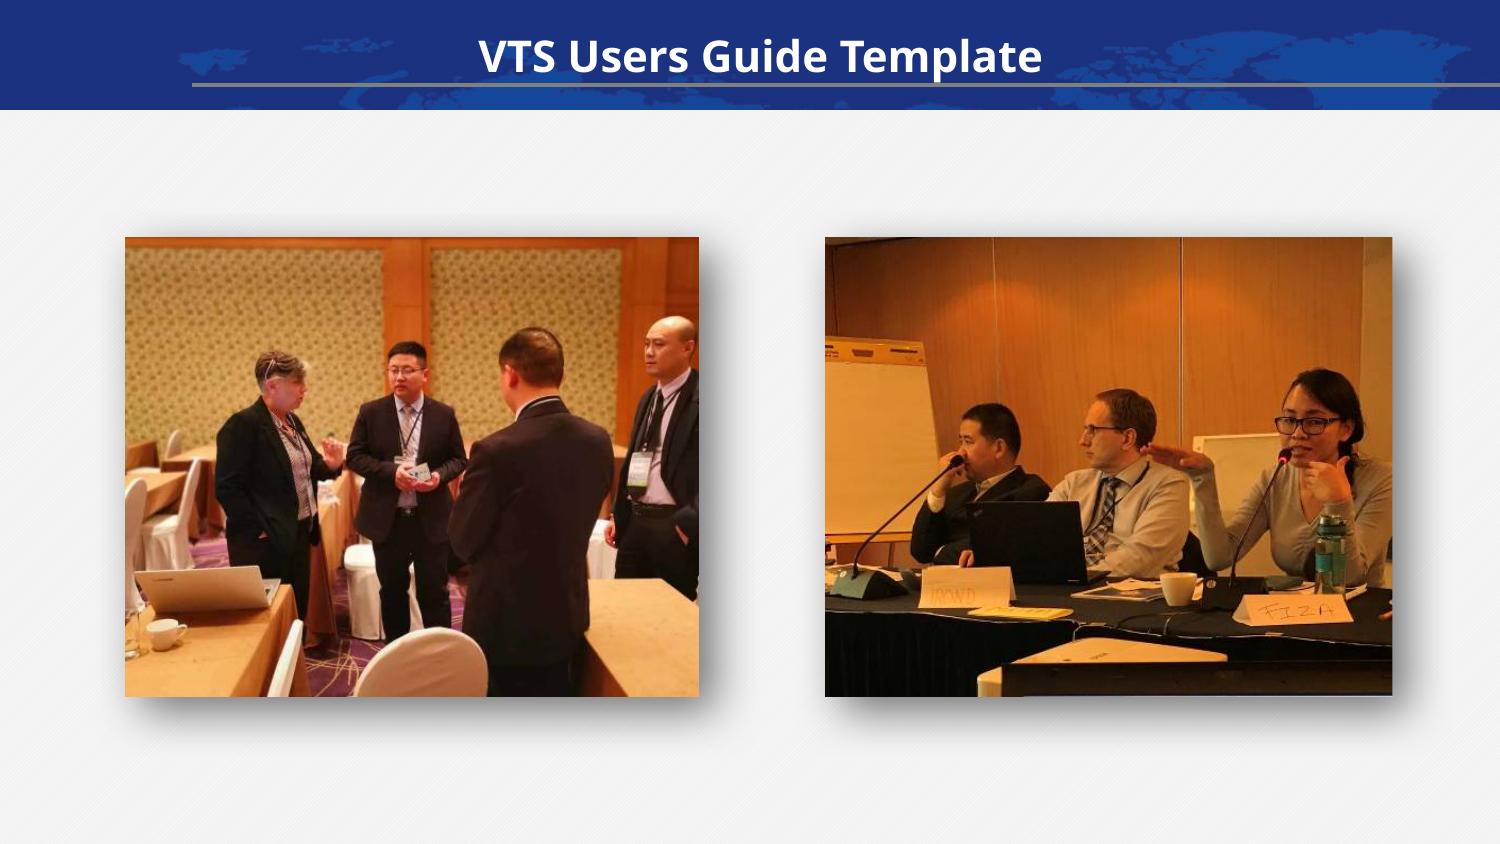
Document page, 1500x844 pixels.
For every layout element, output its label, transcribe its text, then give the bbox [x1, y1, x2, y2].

picture [824, 237, 1393, 698]
text_box VTS Users Guide Template [209, 21, 1300, 89]
picture [124, 237, 700, 698]
picture [0, 0, 1500, 110]
